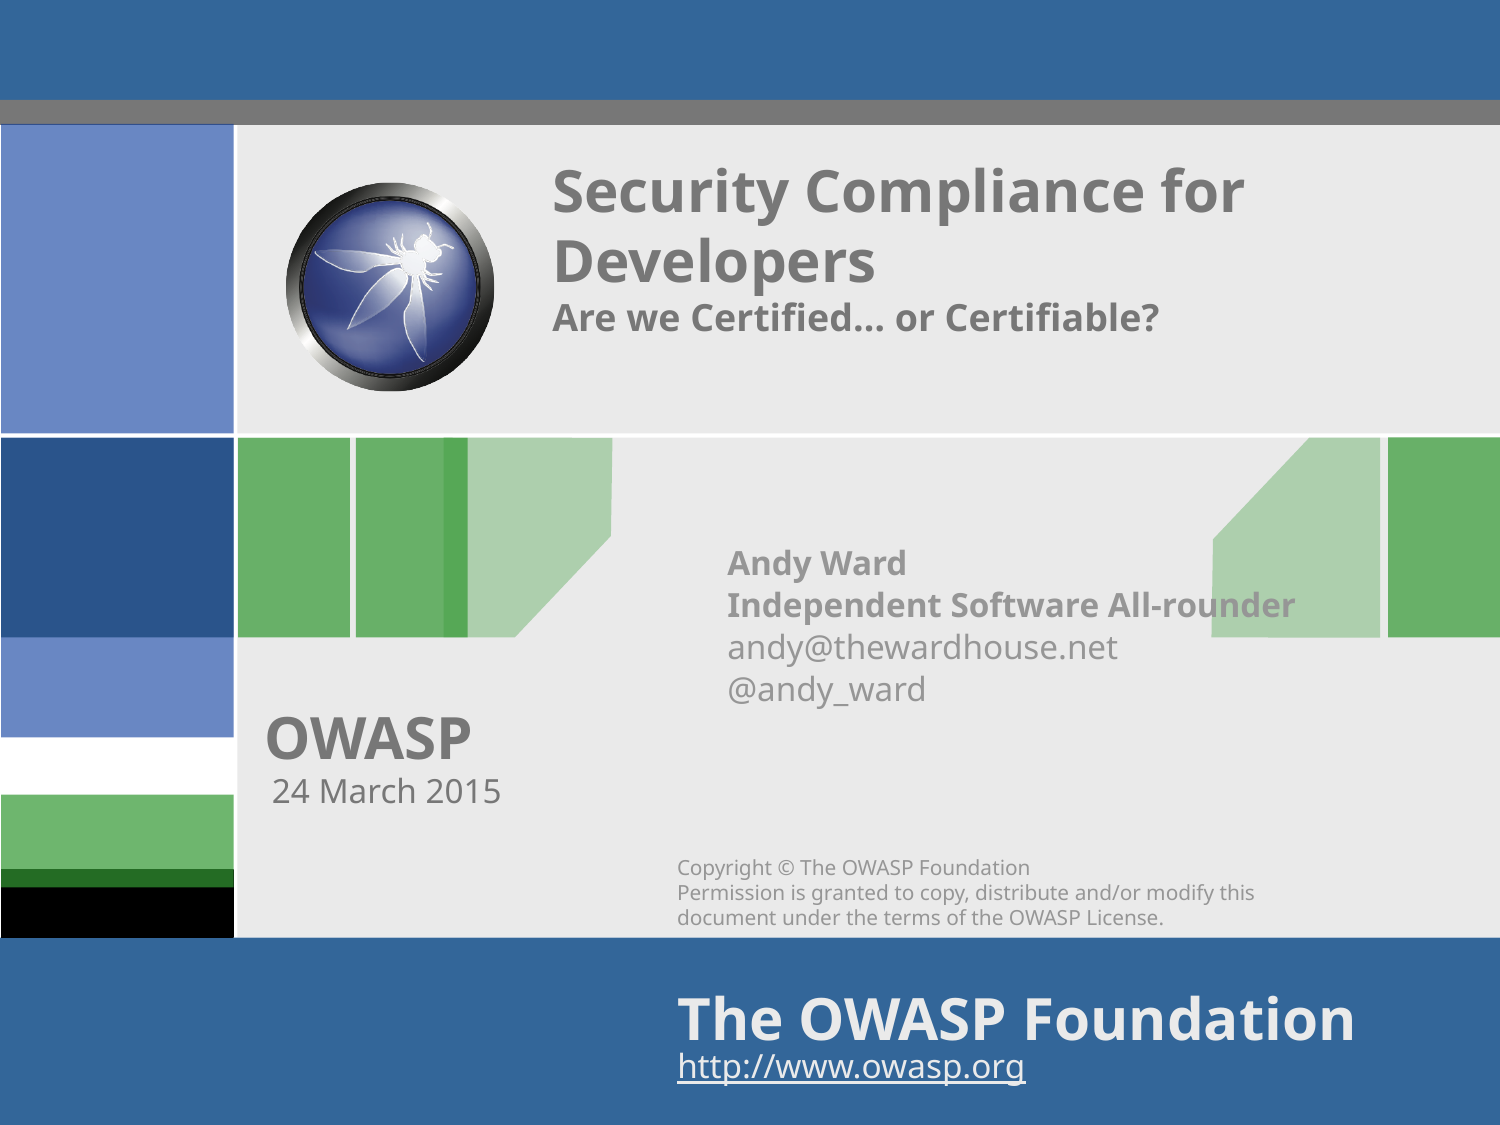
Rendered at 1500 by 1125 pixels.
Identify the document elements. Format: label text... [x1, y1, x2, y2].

title Security Compliance for Developers Are we Certified… or Certifiable? [537, 125, 1500, 438]
text_box 24 March 2015 [257, 762, 517, 818]
picture [285, 181, 495, 392]
subtitle Andy Ward Independent Software All-rounder andy@thewardhouse.net @andy_ward [712, 534, 1325, 765]
